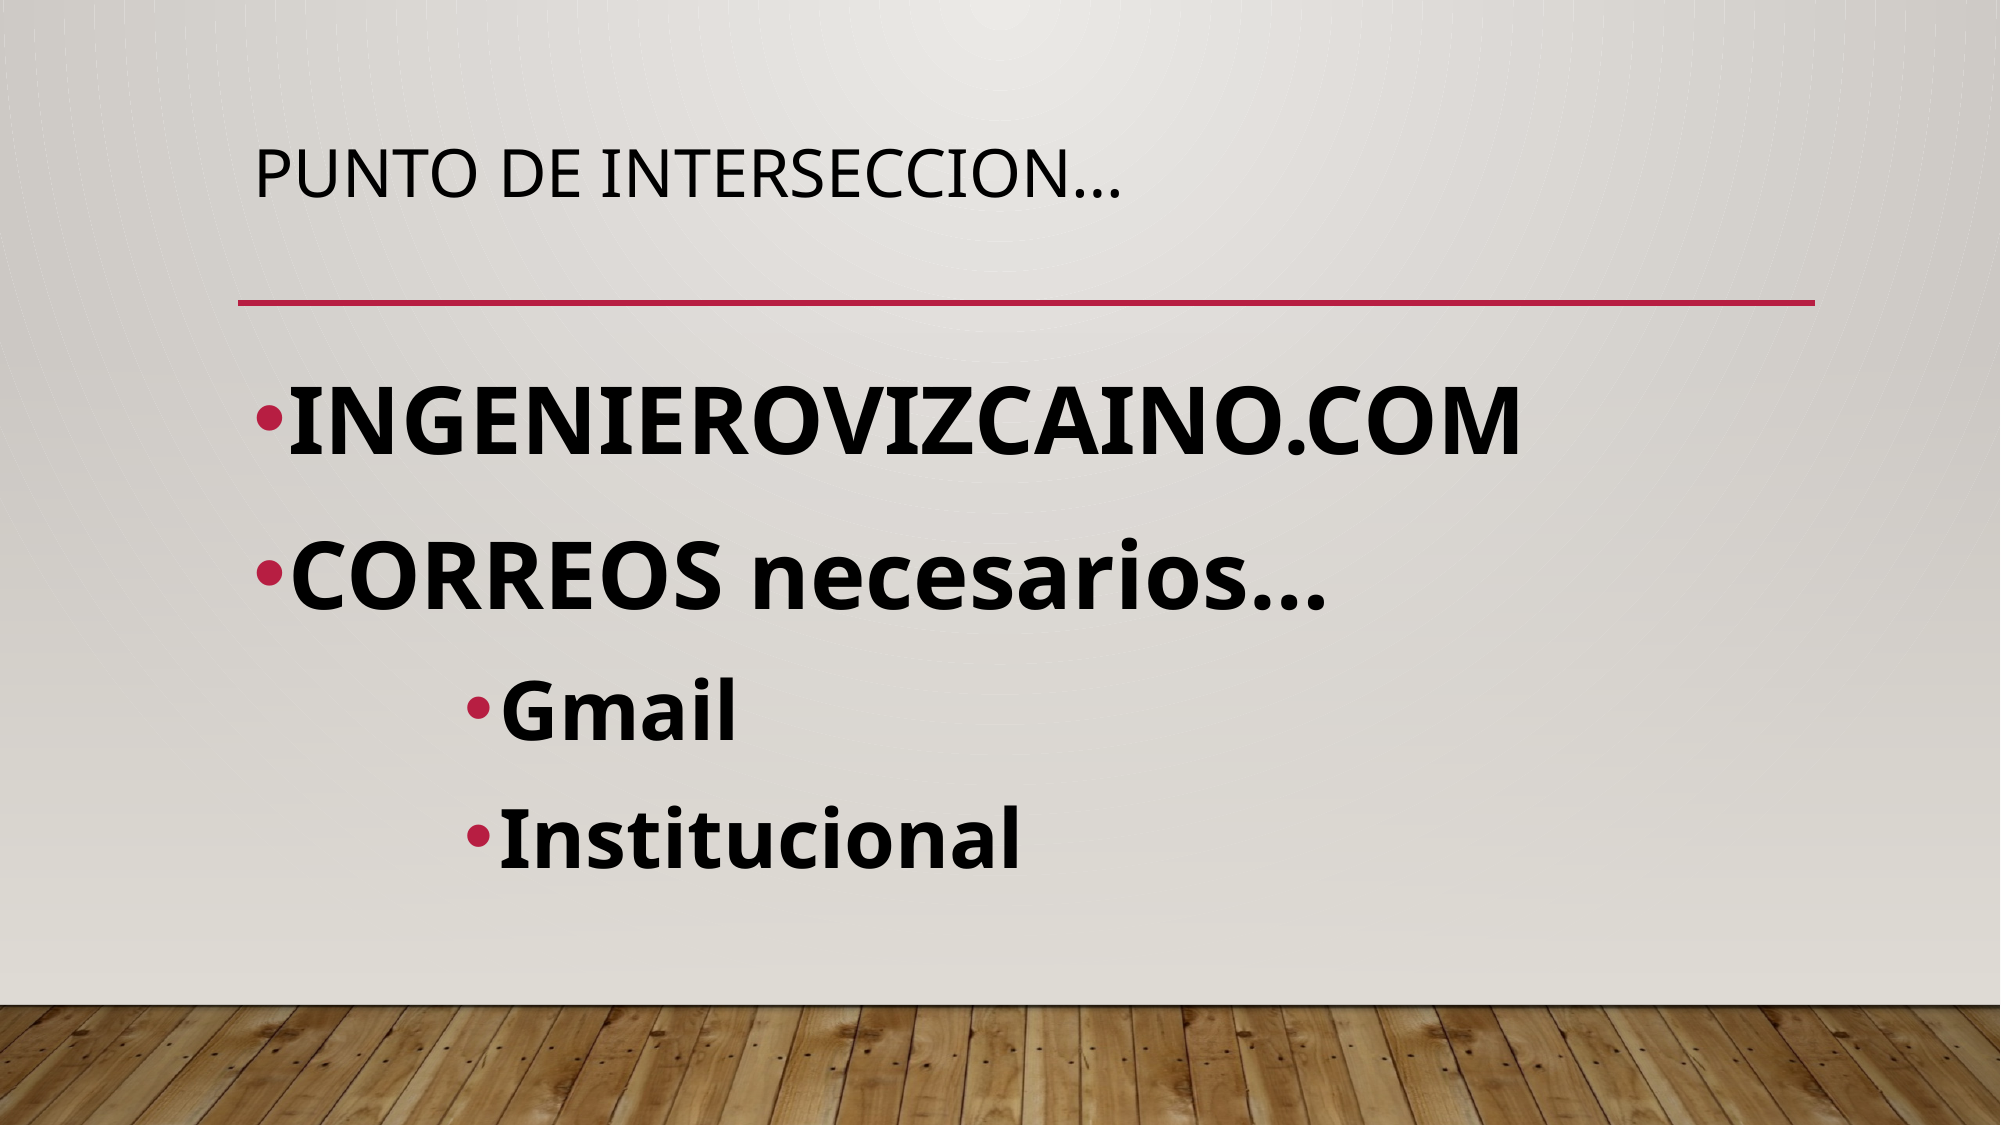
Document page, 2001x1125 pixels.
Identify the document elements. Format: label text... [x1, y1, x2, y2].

picture [0, 1005, 2000, 1125]
list INGENIEROVIZCAINO.COM CORREOS necesarios… Gmail Institucional [238, 330, 1814, 897]
title PUNTO DE INTERSECCION… [238, 131, 1814, 305]
